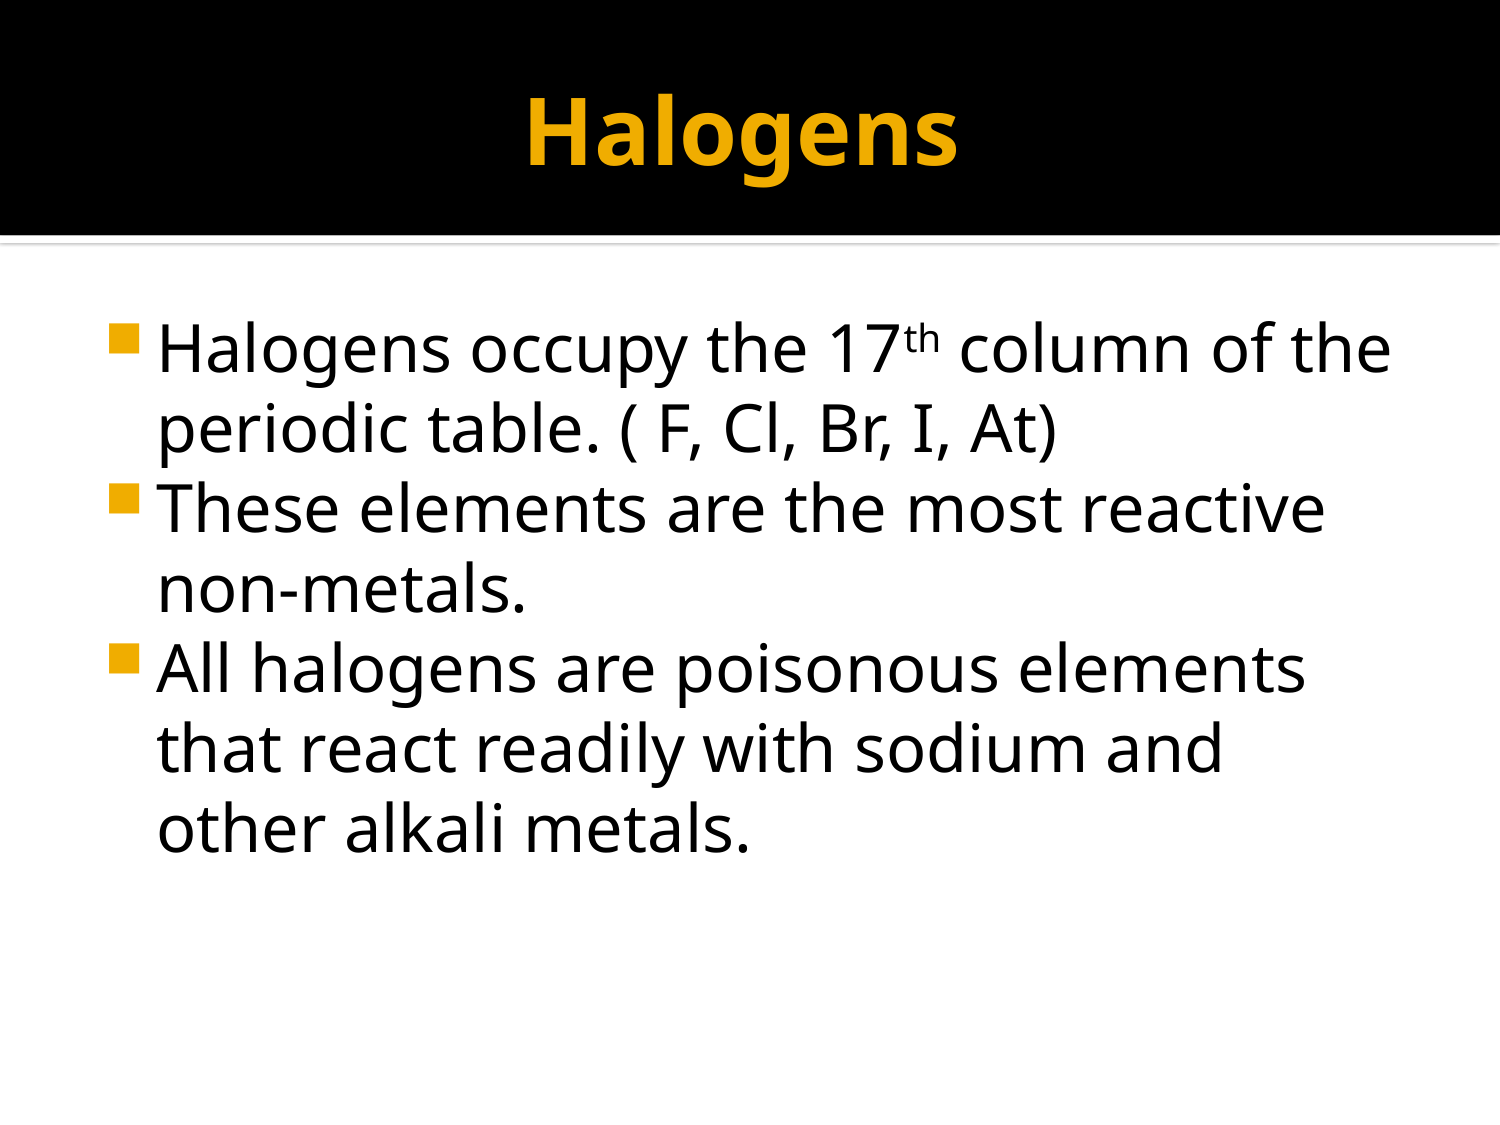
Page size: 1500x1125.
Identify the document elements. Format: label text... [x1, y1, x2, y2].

title Halogens [75, 25, 1425, 231]
list Halogens occupy the 17th column of the periodic table. ( F, Cl, Br, I, At) These elements are the most reactive non-metals. All halogens are poisonous elements that react readily with sodium and other alkali metals. [75, 291, 1425, 1050]
